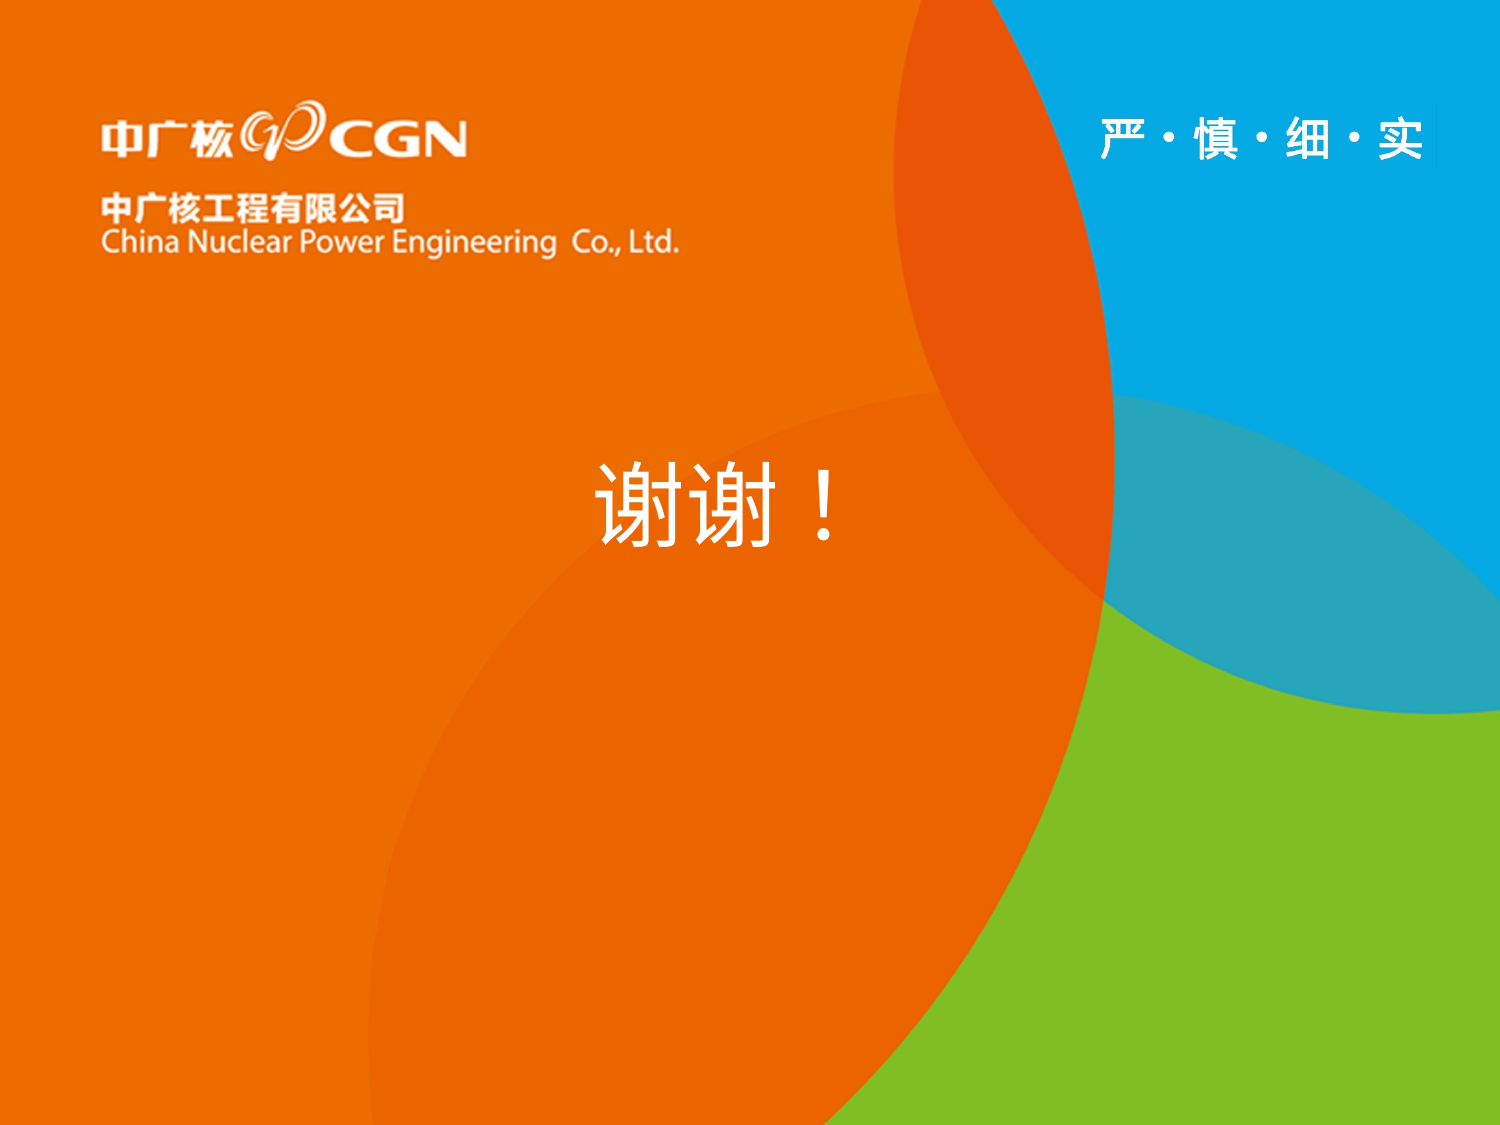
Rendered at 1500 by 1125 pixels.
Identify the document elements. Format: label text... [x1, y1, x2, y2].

picture [1194, 117, 1237, 160]
picture [1350, 132, 1359, 142]
picture [0, 0, 1500, 1125]
title 谢谢 ！ [185, 439, 1318, 610]
picture [1287, 117, 1328, 159]
picture [1164, 132, 1174, 142]
picture [1380, 117, 1421, 160]
picture [1101, 119, 1144, 159]
picture [1257, 132, 1267, 142]
